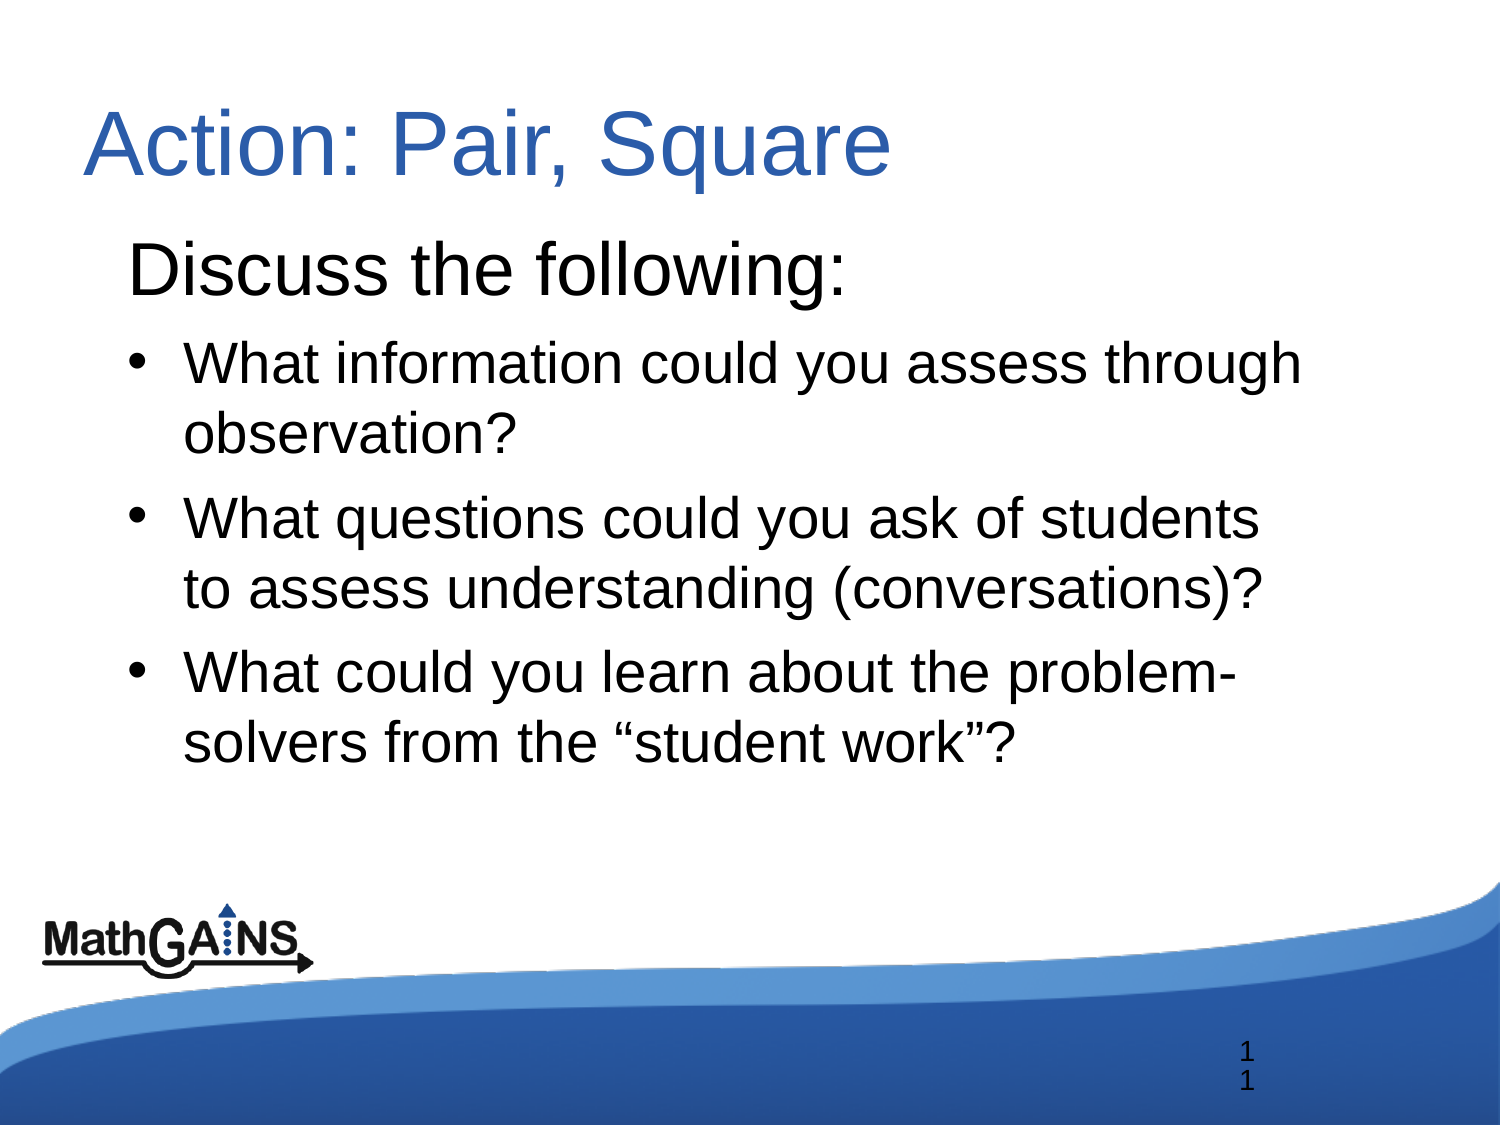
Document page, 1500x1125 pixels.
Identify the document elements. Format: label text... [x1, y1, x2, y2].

slide_number 11 [1223, 1023, 1277, 1075]
title Action: Pair, Square [74, 14, 1426, 263]
picture [0, 878, 1500, 1125]
list Discuss the following: What information could you assess through observation? What questions could you ask of students to assess understanding (conversations)? What could you learn about the problem-solvers from the “student work”? [111, 211, 1326, 901]
